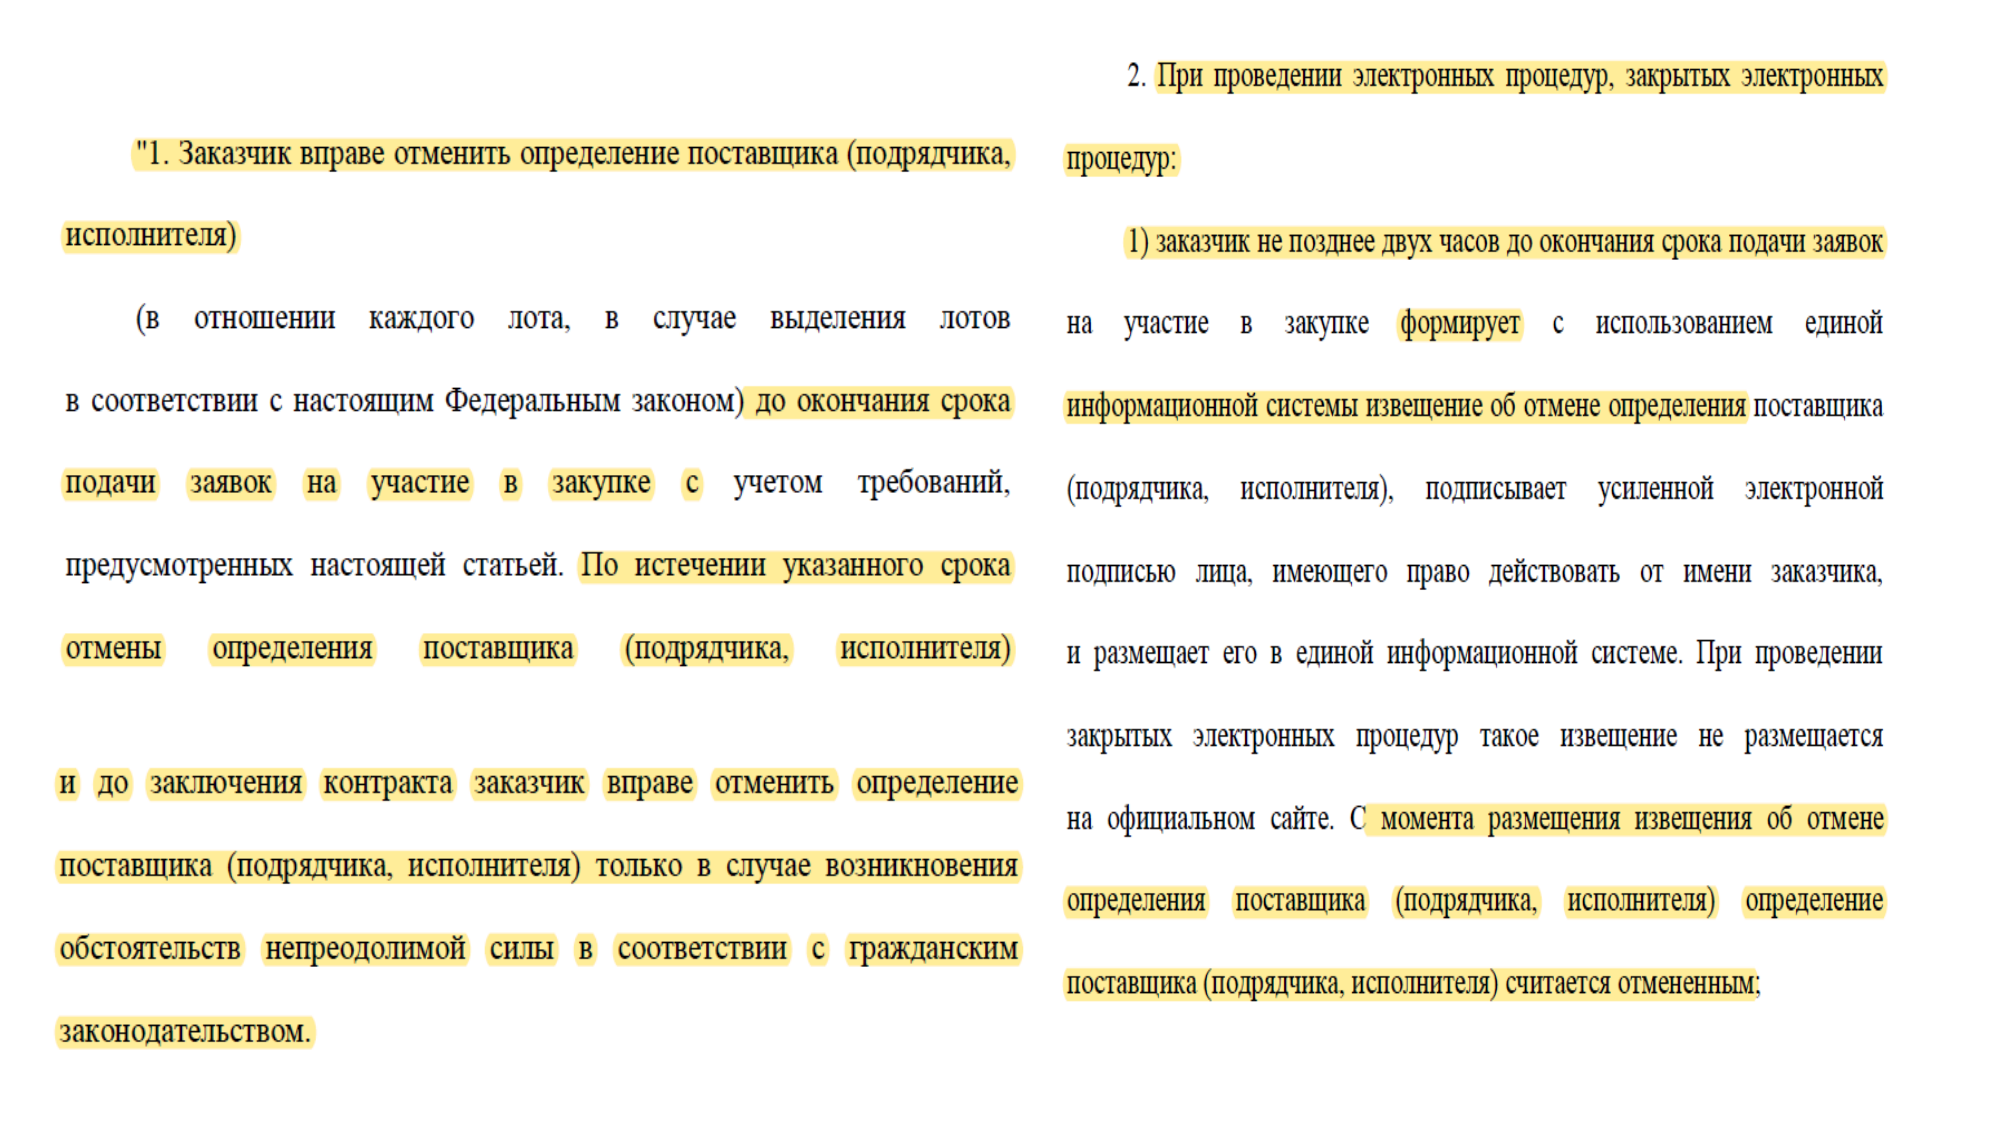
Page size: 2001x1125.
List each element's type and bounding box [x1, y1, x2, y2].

picture [33, 55, 1921, 1064]
